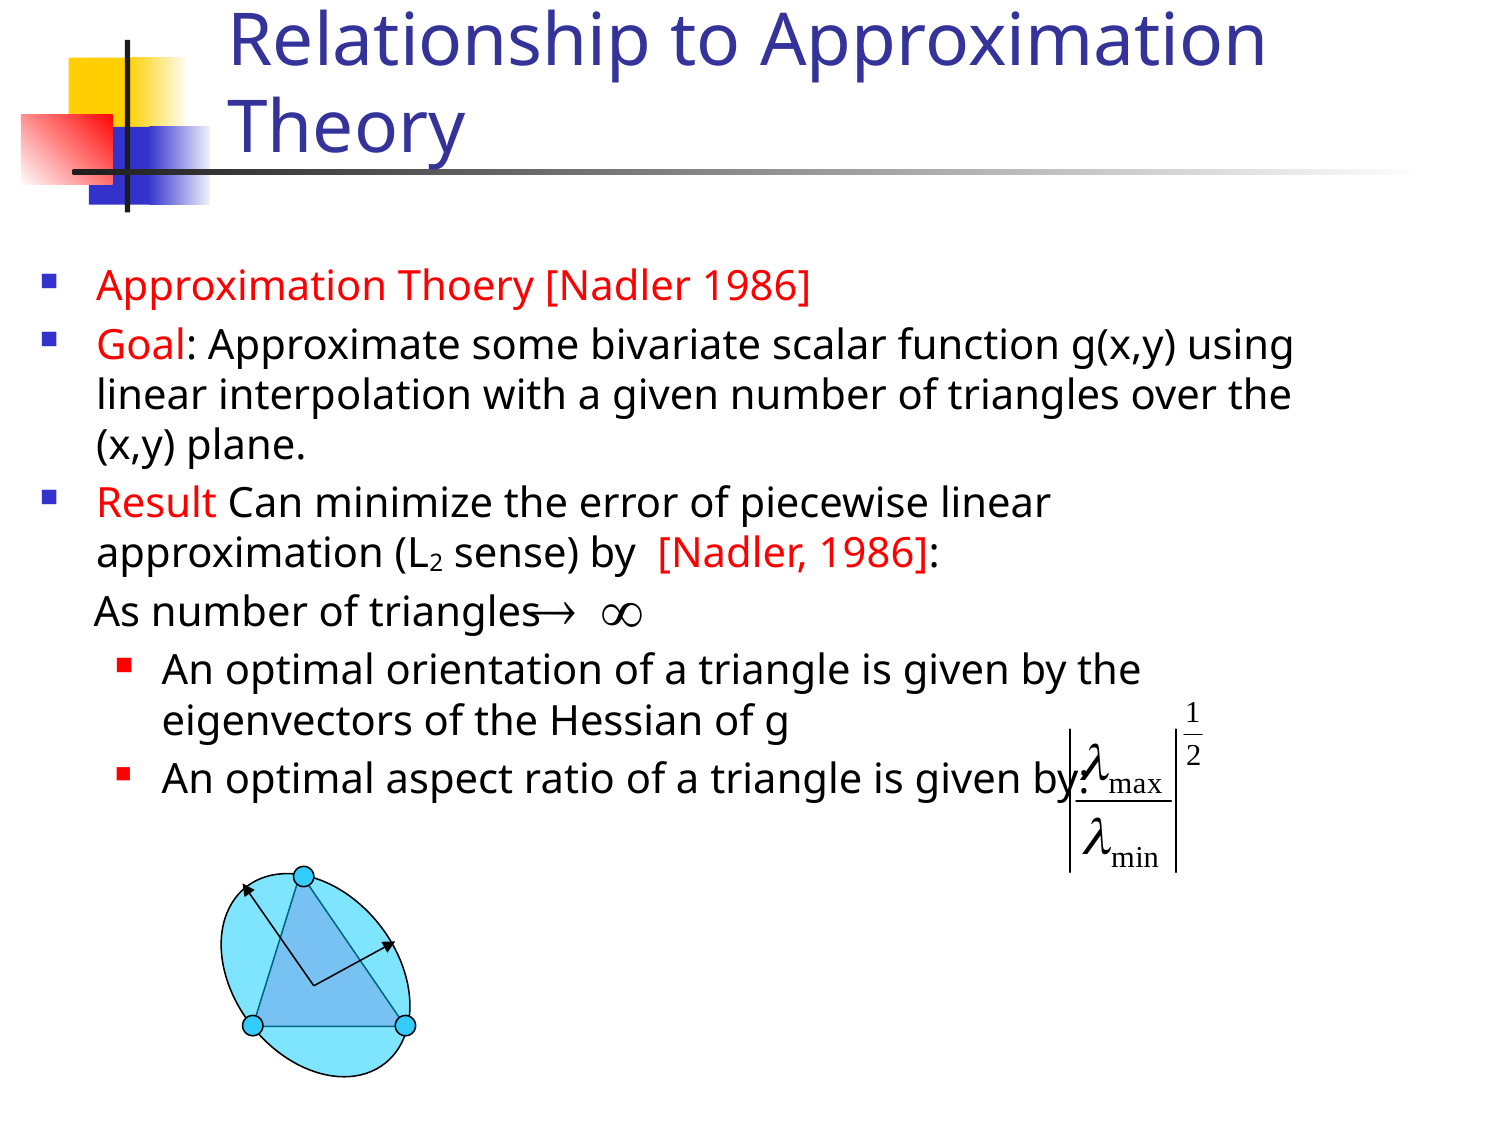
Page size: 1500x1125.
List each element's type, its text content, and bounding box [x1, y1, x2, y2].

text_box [520, 591, 651, 646]
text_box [1059, 687, 1213, 884]
text_box Approximation Thoery [Nadler 1986] Goal: Approximate some bivariate scalar function g(x,y) using linear interpolation with a given number of triangles over the (x,y) plane. Result Can minimize the error of piecewise linear approximation (L2 sense) by [Nadler, 1986]: As number of triangles An optimal orientation of a triangle is given by the eigenvectors of the Hessian of g An optimal aspect ratio of a triangle is given by: [24, 251, 1350, 913]
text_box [233, 862, 416, 1088]
title Relationship to Approximation Theory [212, 62, 1500, 175]
